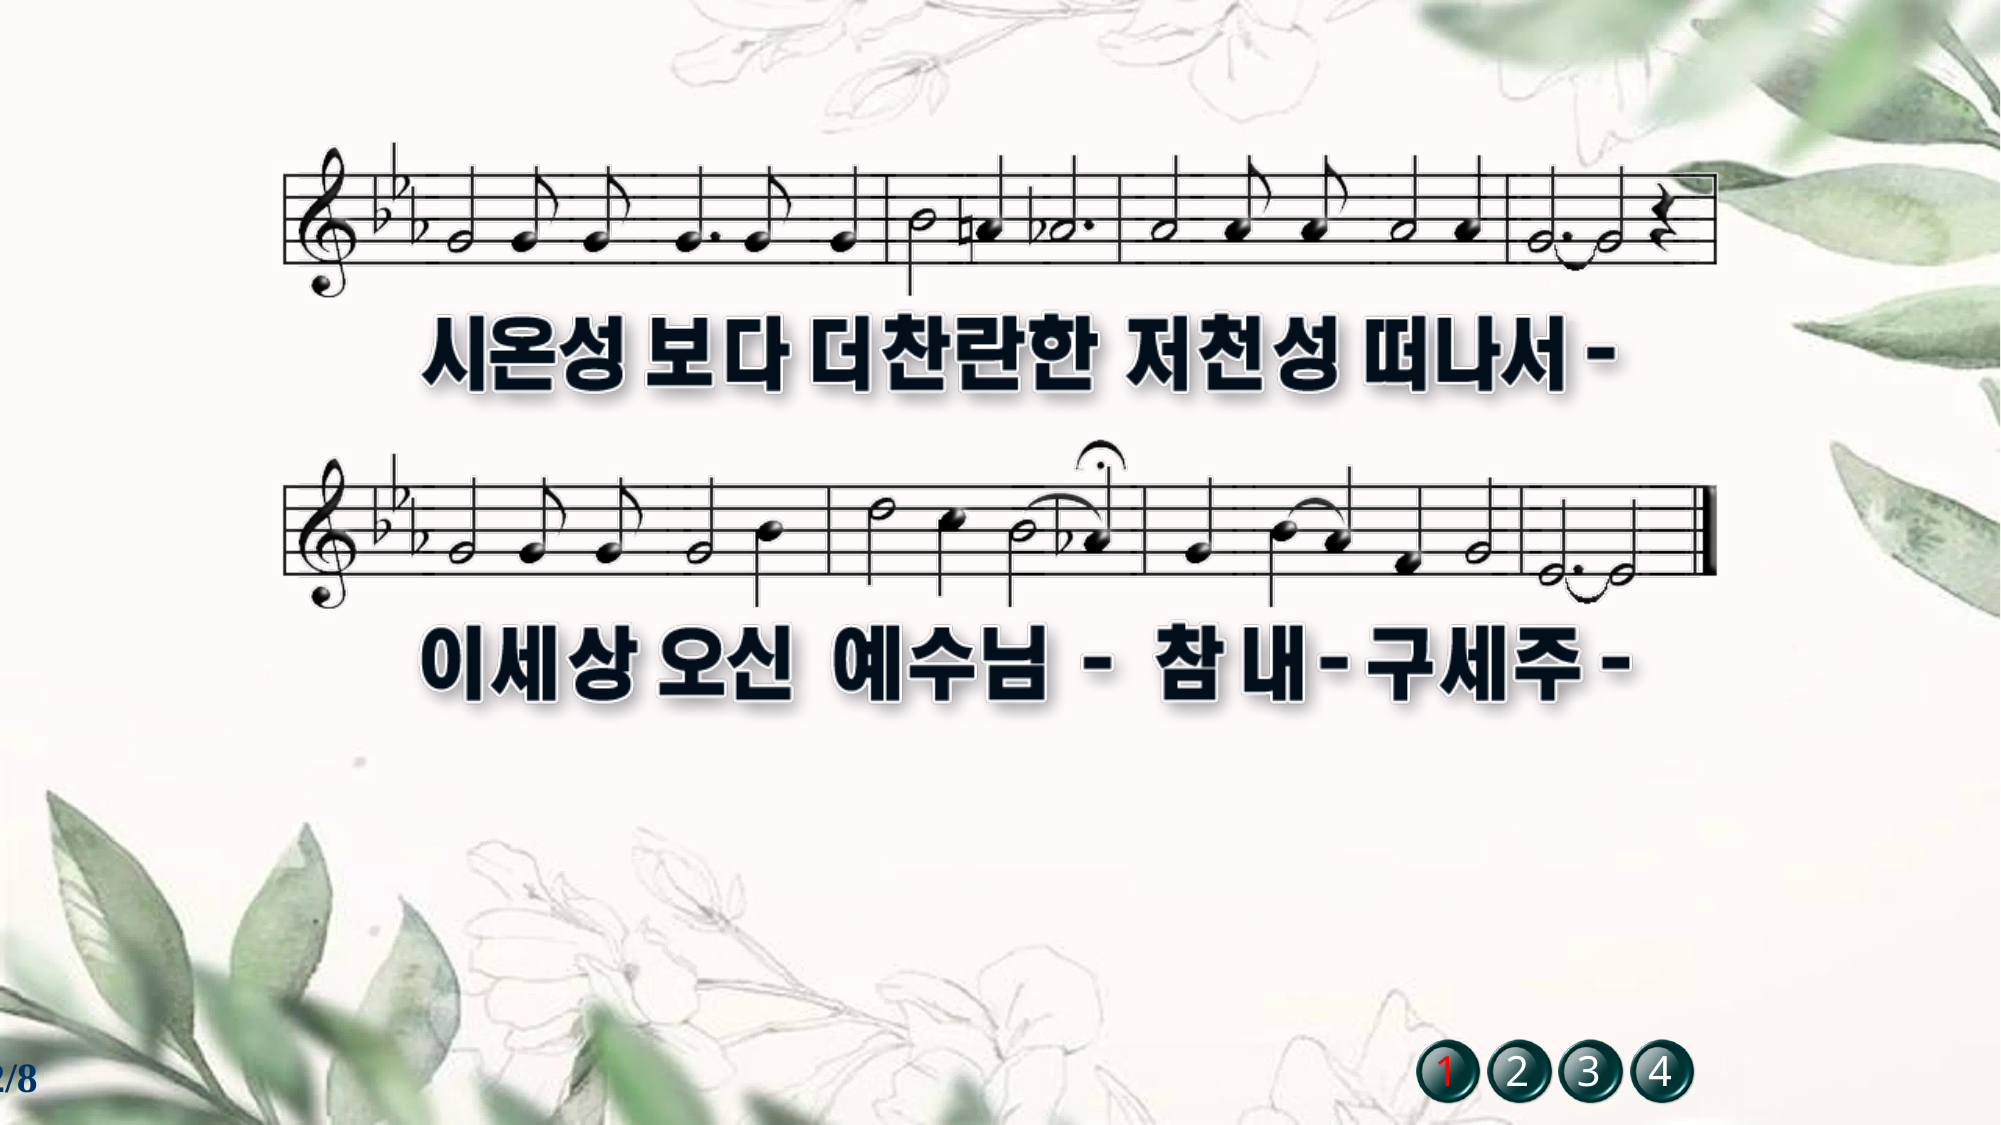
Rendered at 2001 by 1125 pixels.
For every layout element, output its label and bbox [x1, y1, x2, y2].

text_box [1555, 1035, 1626, 1106]
text_box [1413, 1035, 1484, 1106]
picture [0, 0, 2001, 1125]
text_box [1627, 1035, 1697, 1106]
text_box [1484, 1035, 1555, 1106]
